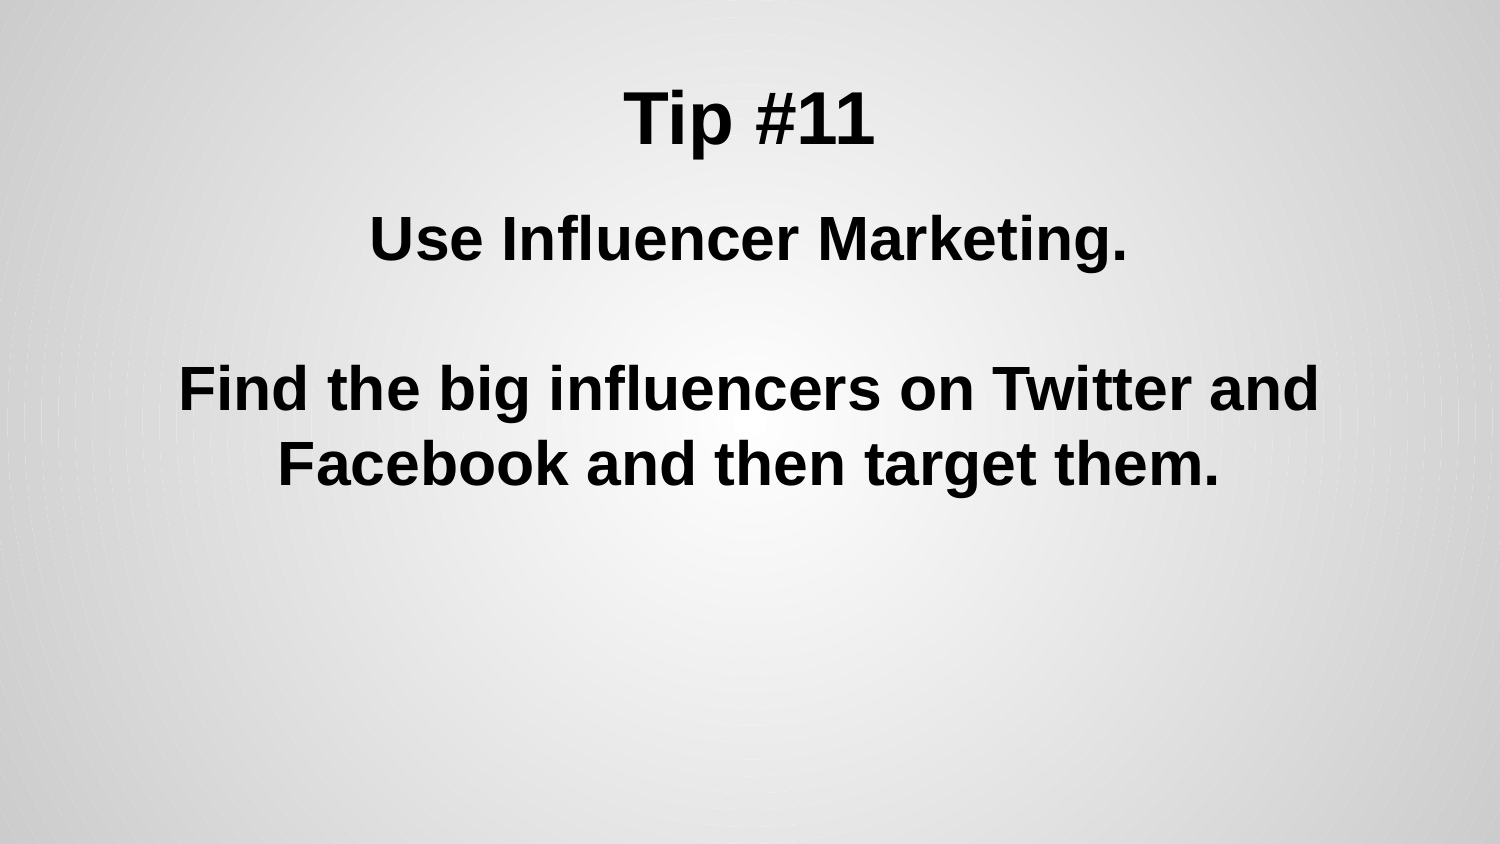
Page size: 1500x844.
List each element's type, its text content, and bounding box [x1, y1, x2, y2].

title Tip #11 [75, 33, 1425, 108]
list Use Influencer Marketing. Find the big influencers on Twitter and Facebook and then target them. [75, 108, 1425, 720]
